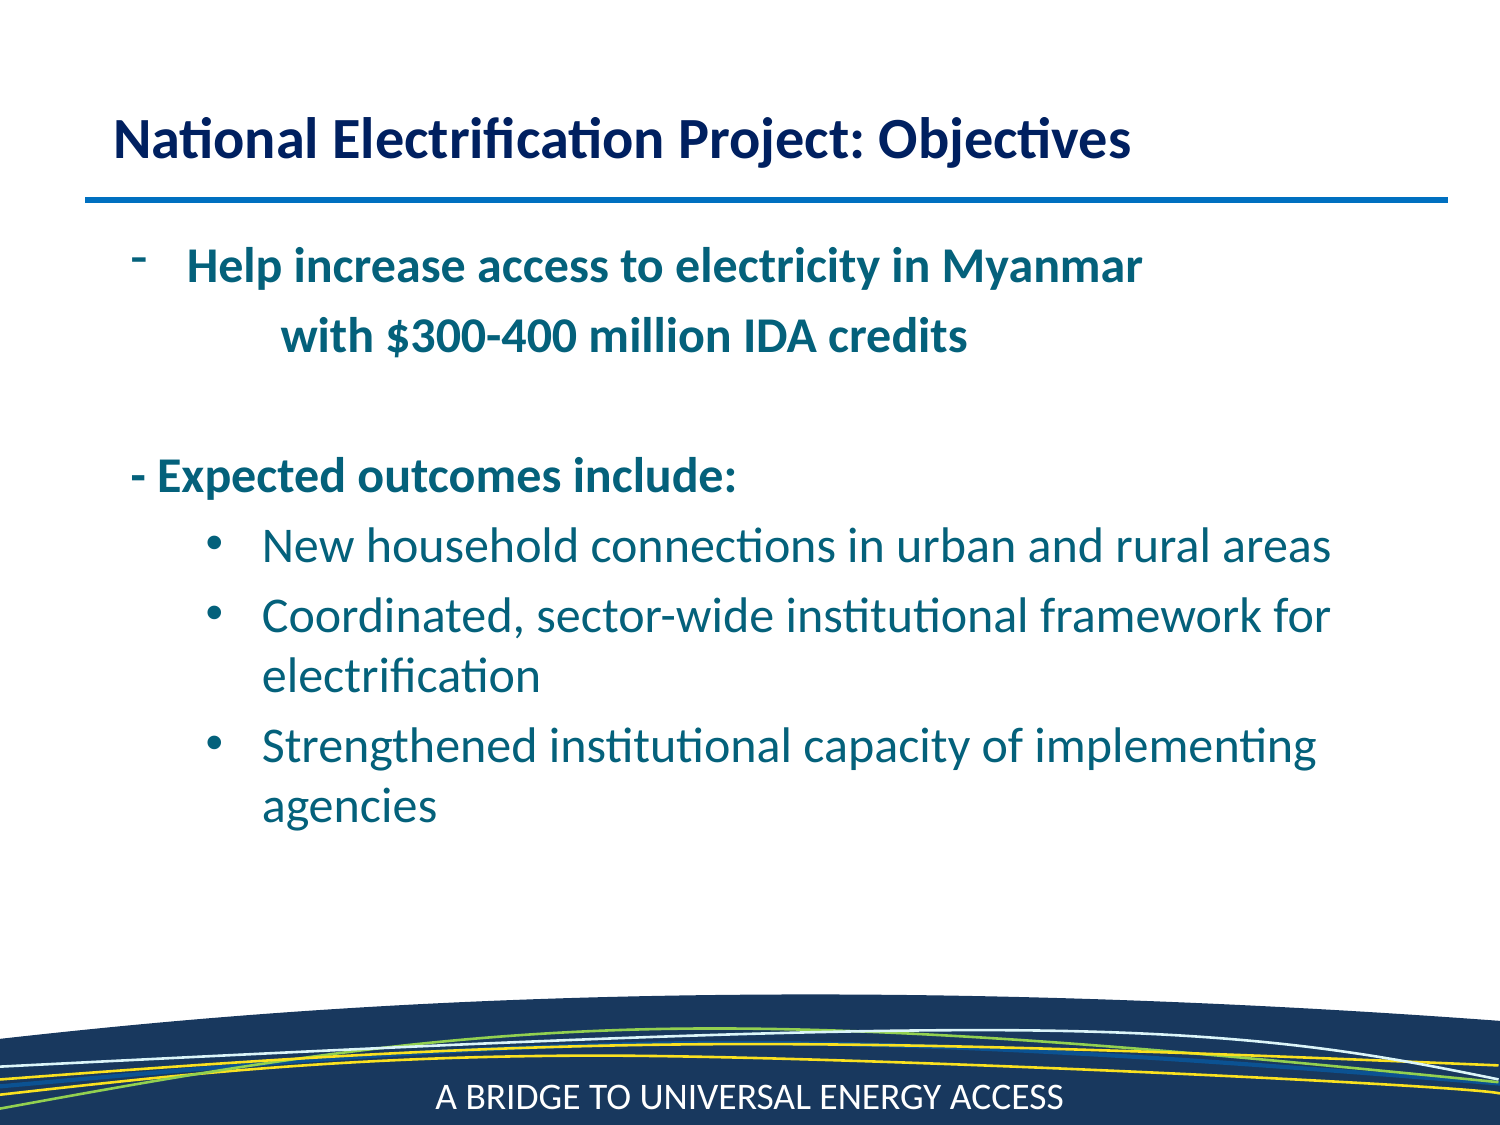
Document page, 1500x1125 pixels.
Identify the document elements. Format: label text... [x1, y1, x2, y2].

text_box A Bridge to Universal Energy Access [0, 1064, 1500, 1125]
text_box [65, 78, 1378, 224]
text_box Help increase access to electricity in Myanmar with $300-400 million IDA credits - Expected outcomes include: New household connections in urban and rural areas Coordinated, sector-wide institutional framework for electrification Strengthened institutional capacity of implementing agencies [40, 224, 1441, 968]
text_box National Electrification Project: Objectives [85, 92, 1435, 173]
text_box [389, 1026, 852, 1045]
text_box [10, 1028, 1285, 1064]
text_box [0, 994, 1500, 1064]
text_box [1425, 1060, 1499, 1064]
slide_number 11 [1074, 1042, 1425, 1103]
